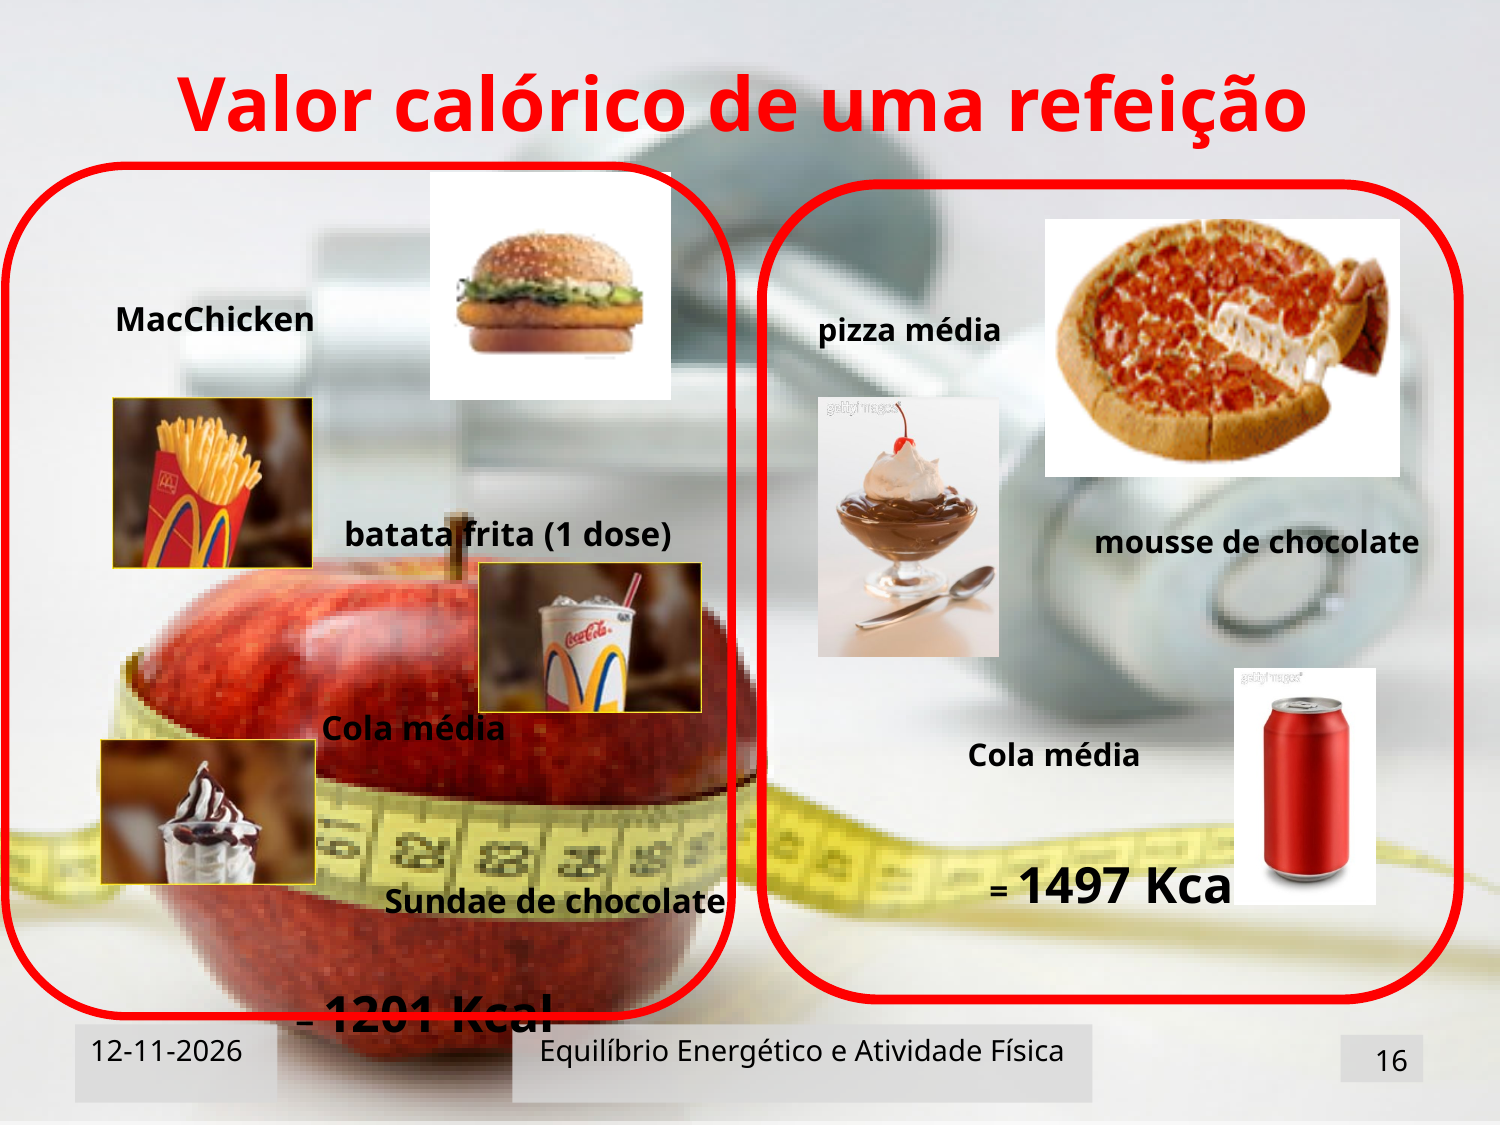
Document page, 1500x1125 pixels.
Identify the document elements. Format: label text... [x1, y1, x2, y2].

title Valor calórico de uma refeição [40, 42, 1448, 162]
footer Equilíbrio Energético e Atividade Física [512, 1024, 1093, 1103]
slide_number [74, 1024, 278, 1103]
text_box [3, 163, 734, 1019]
text_box MacChicken batata frita (1 dose) Cola média Sundae de chocolate = 1201 Kcal [653, 220, 750, 1012]
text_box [430, 172, 671, 400]
picture [0, 0, 1500, 1125]
text_box [759, 182, 1461, 1002]
slide_number 16 [1340, 1034, 1424, 1083]
